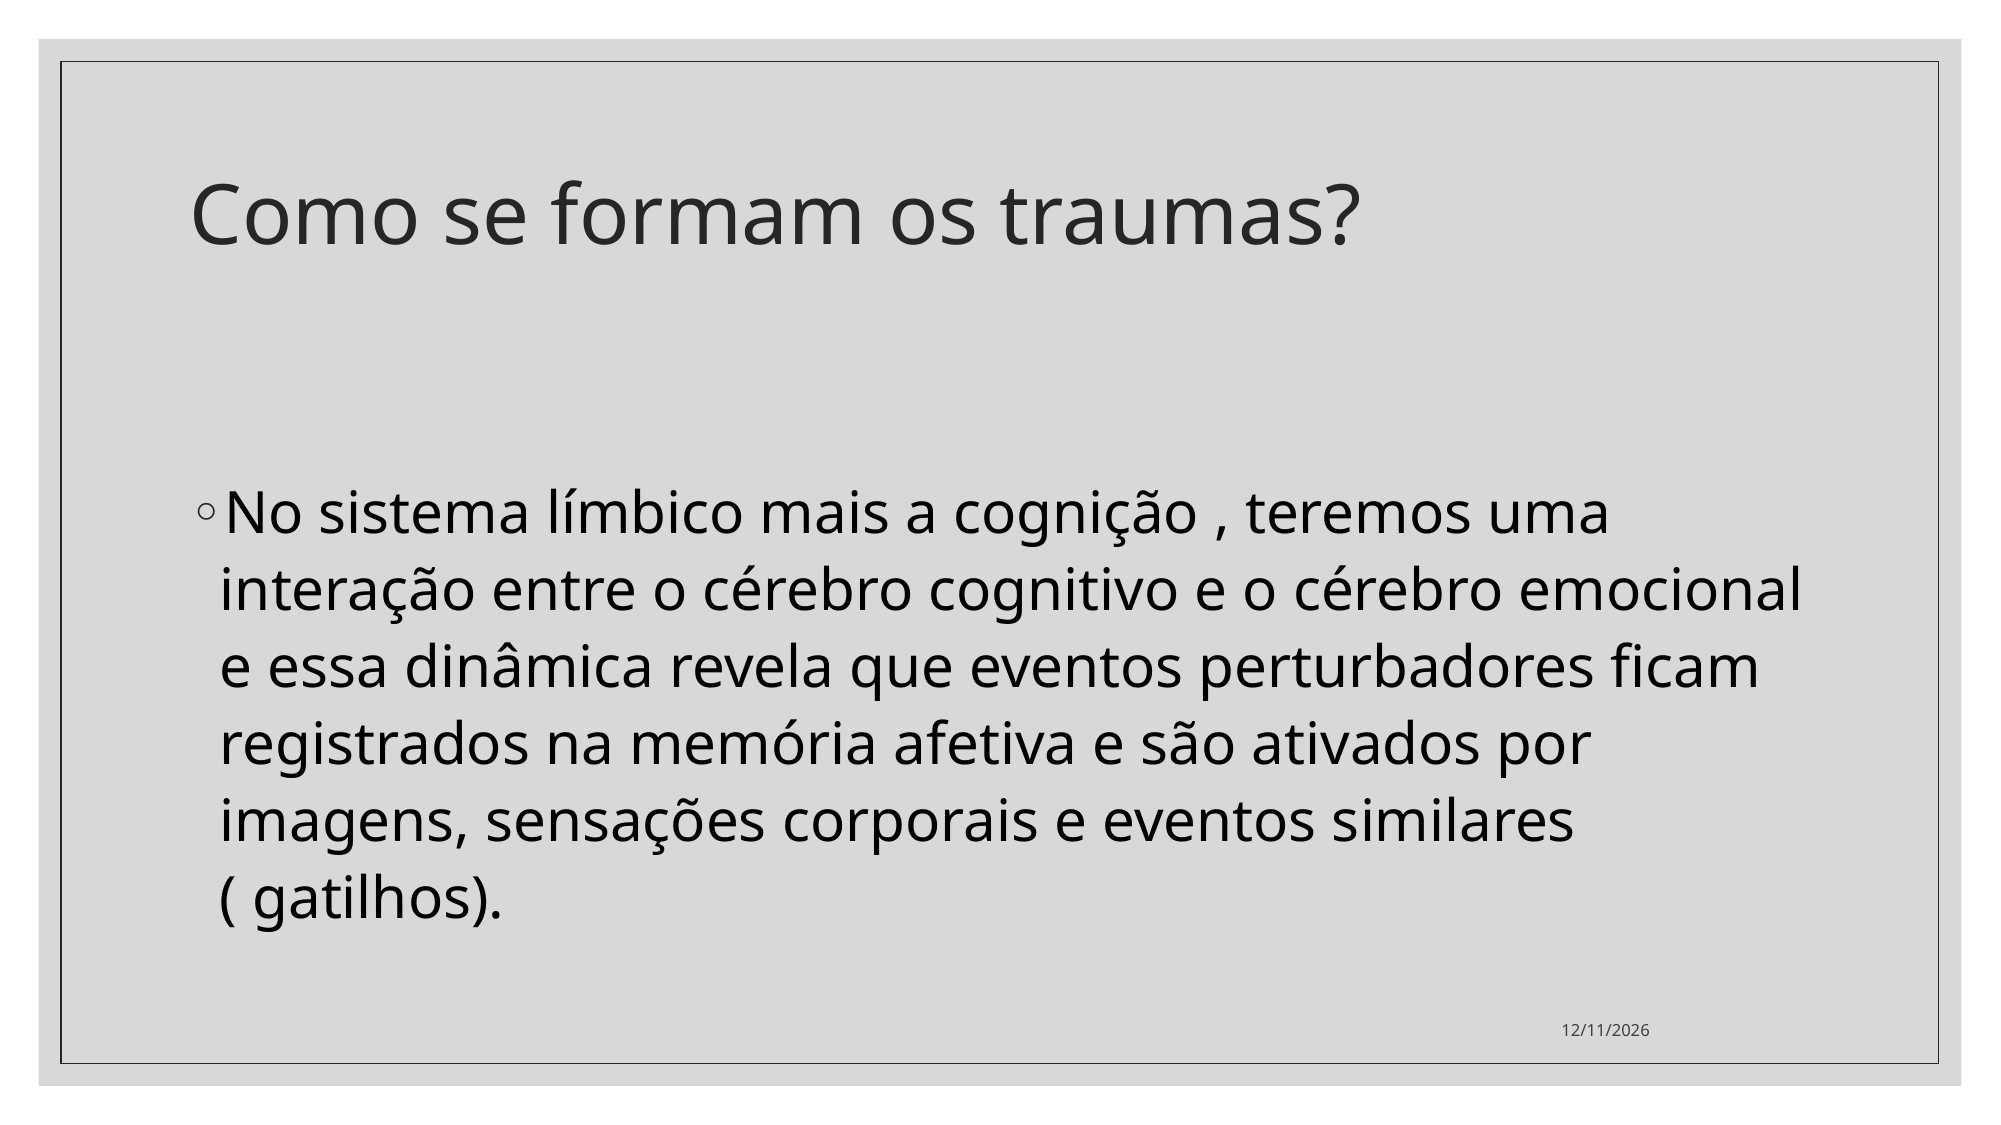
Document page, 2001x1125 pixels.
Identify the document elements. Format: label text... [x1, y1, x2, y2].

title Como se formam os traumas? [174, 105, 1825, 331]
list No sistema límbico mais a cognição , teremos uma interação entre o cérebro cognitivo e o cérebro emocional e essa dinâmica revela que eventos perturbadores ficam registrados na memória afetiva e são ativados por imagens, sensações corporais e eventos similares ( gatilhos). [174, 345, 1825, 977]
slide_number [1190, 990, 1665, 1050]
